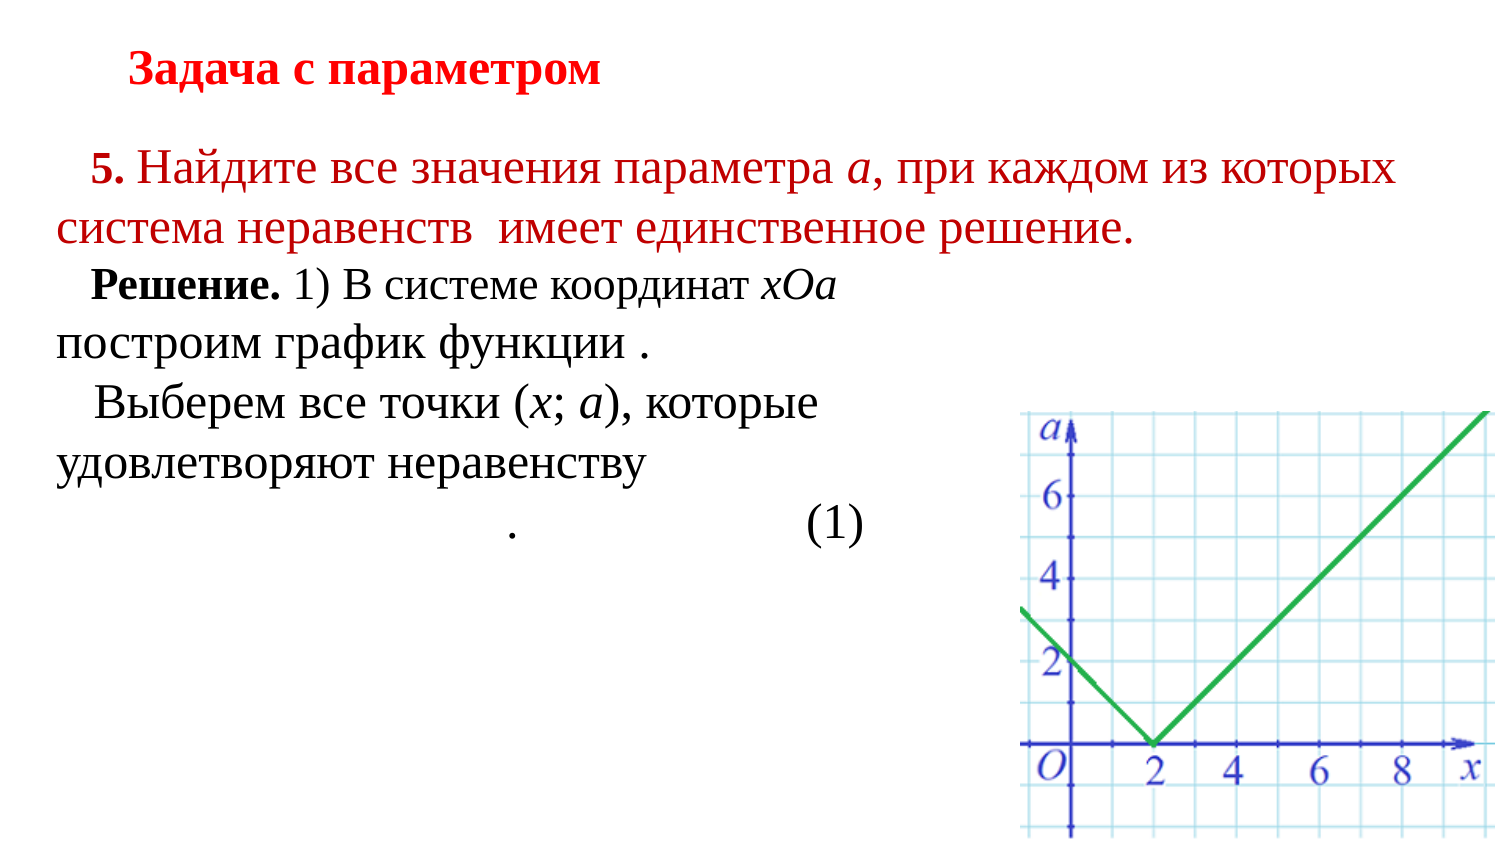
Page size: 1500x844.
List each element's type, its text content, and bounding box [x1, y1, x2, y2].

picture [1020, 411, 1495, 844]
title Задача с параметром [112, 32, 1376, 103]
subtitle [41, 150, 1471, 800]
